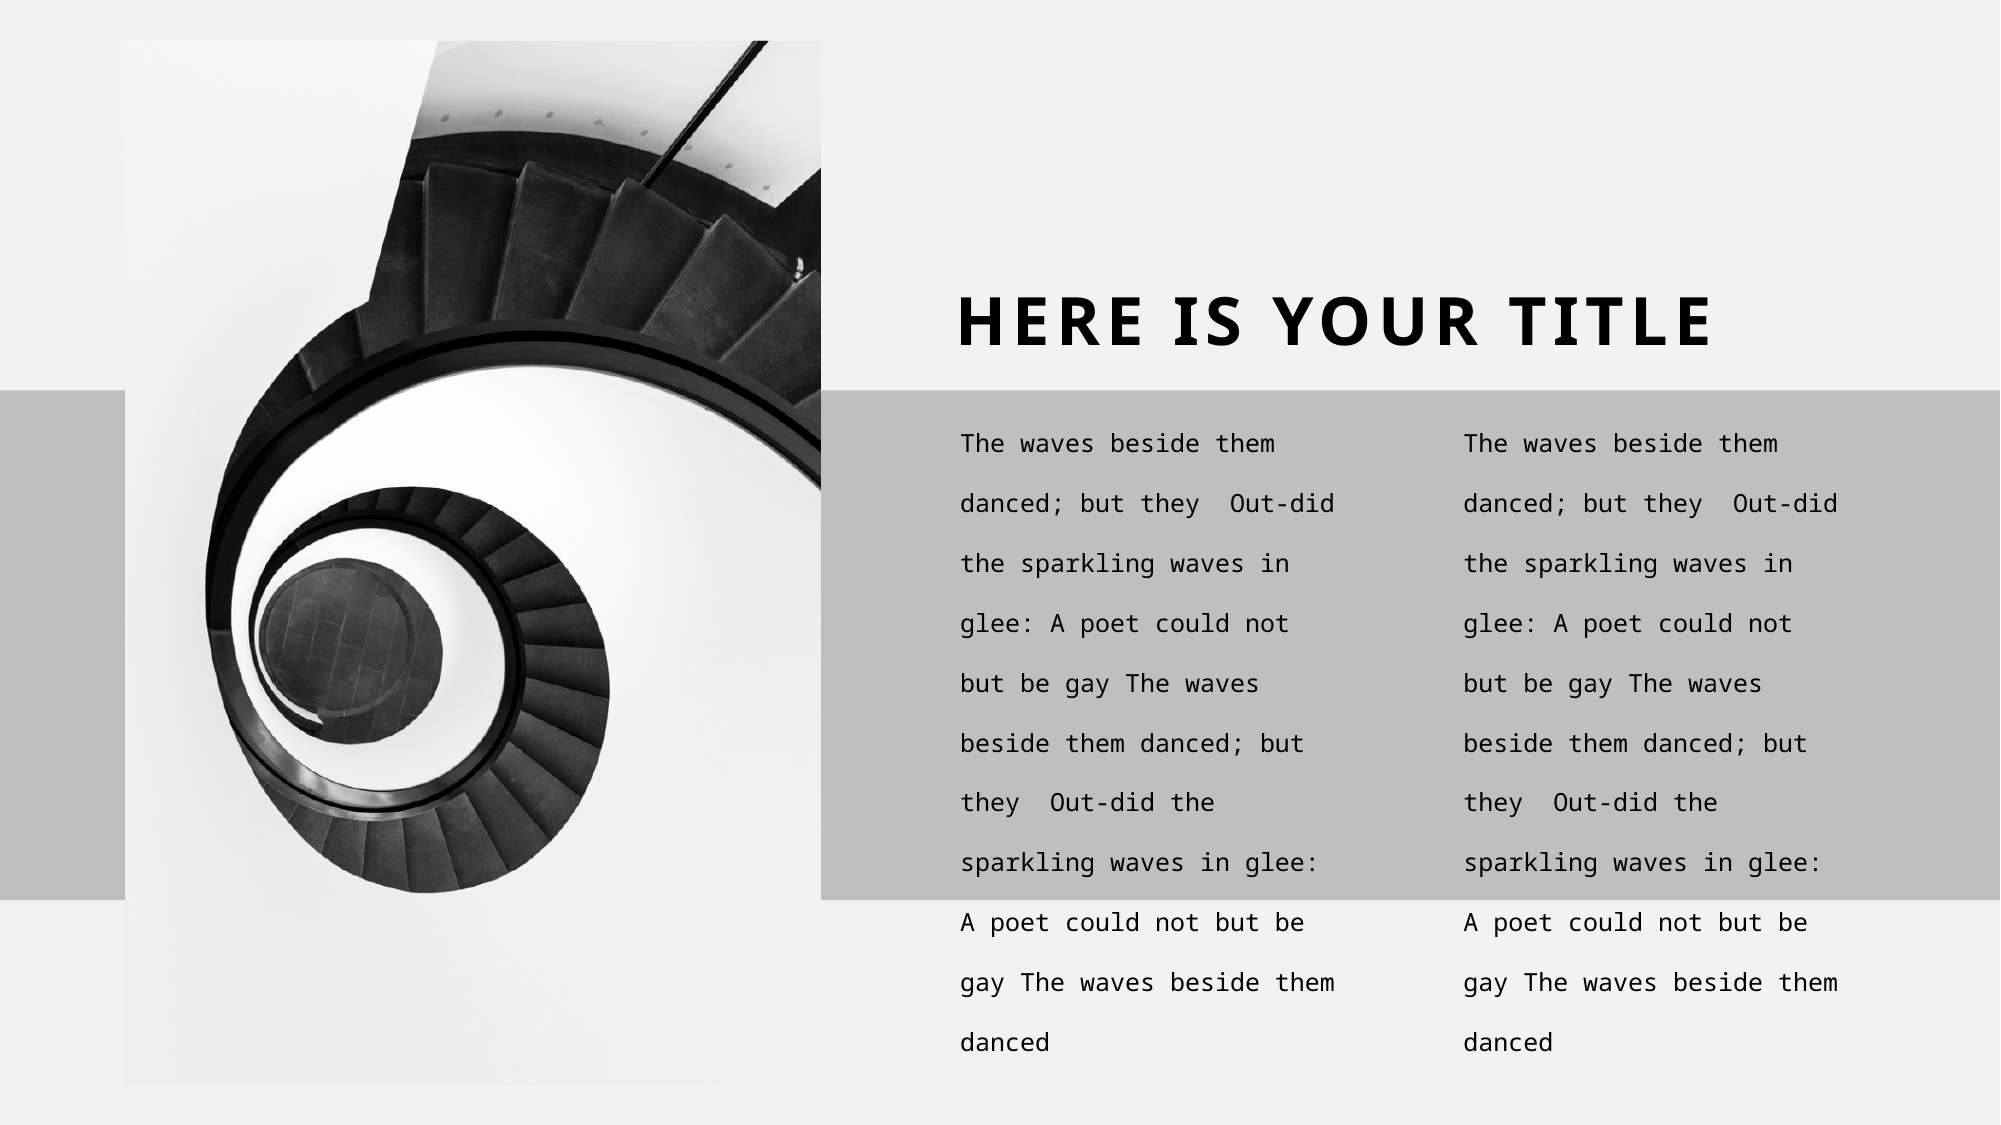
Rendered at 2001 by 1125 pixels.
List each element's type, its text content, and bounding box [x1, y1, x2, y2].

text_box The waves beside them danced; but they Out-did the sparkling waves in glee: A poet could not but be gay The waves beside them danced; but they Out-did the sparkling waves in glee: A poet could not but be gay The waves beside them danced [1448, 390, 1868, 1064]
text_box HERE IS YOUR TITLE [995, 271, 1760, 367]
text_box [995, 389, 2000, 901]
text_box The waves beside them danced; but they Out-did the sparkling waves in glee: A poet could not but be gay The waves beside them danced; but they Out-did the sparkling waves in glee: A poet could not but be gay The waves beside them danced [945, 390, 1365, 1064]
picture [0, 42, 995, 1085]
